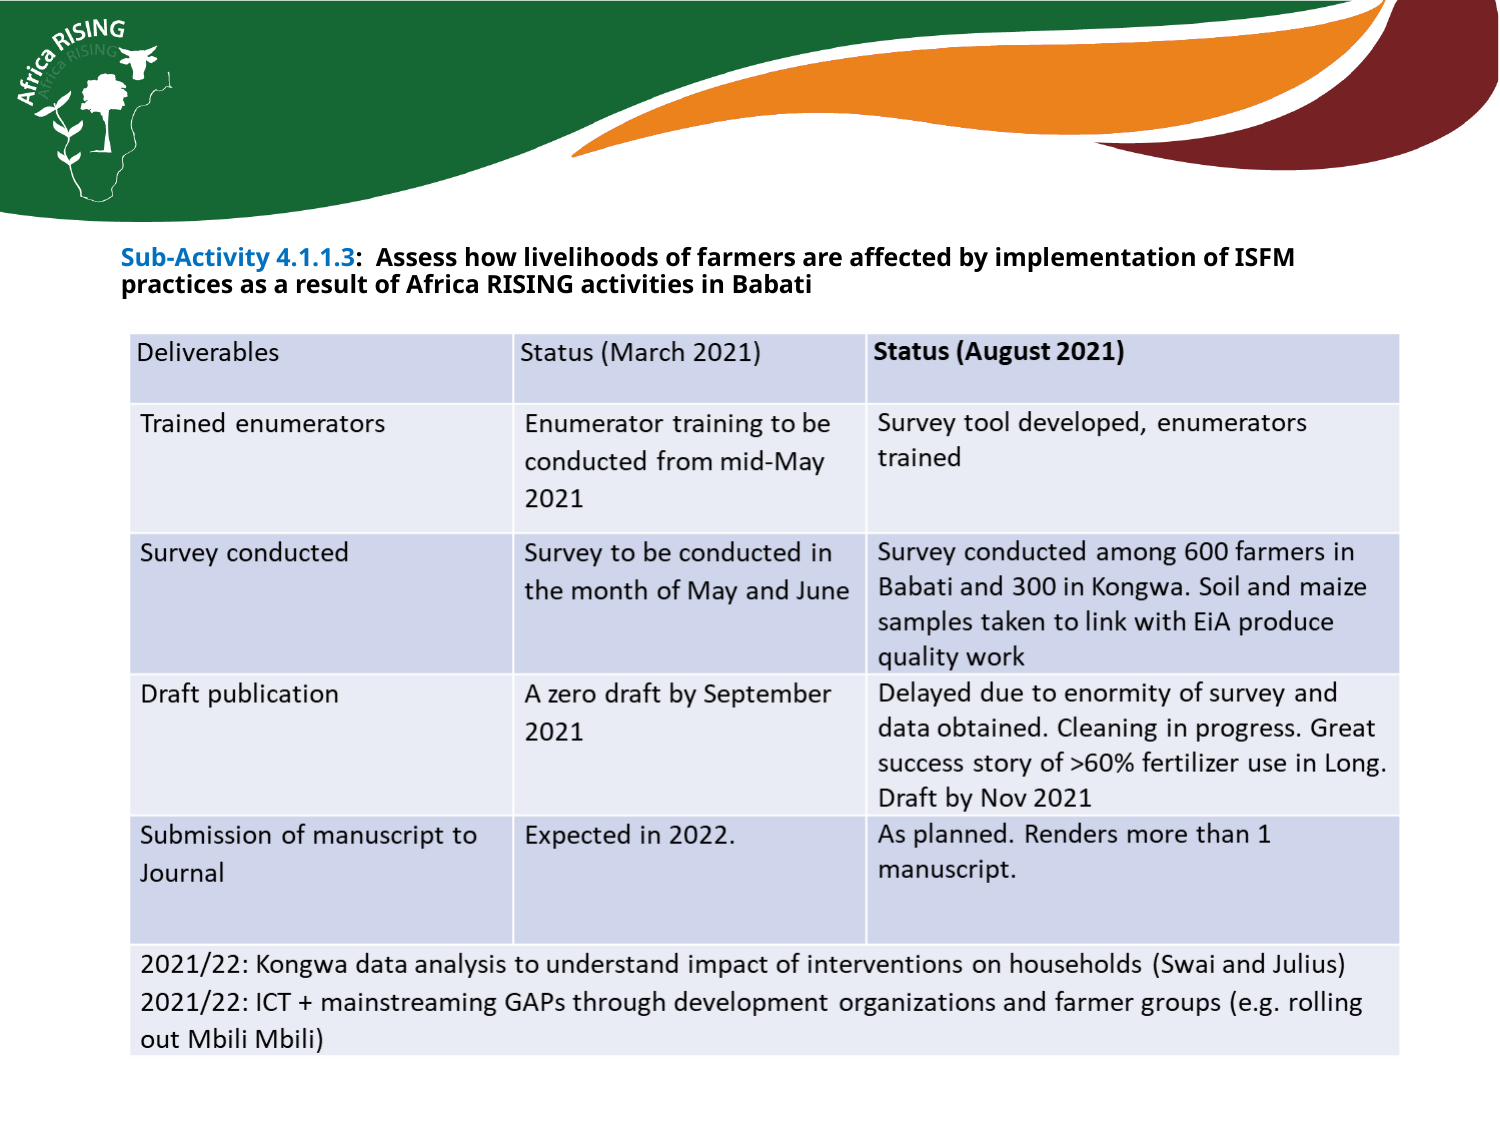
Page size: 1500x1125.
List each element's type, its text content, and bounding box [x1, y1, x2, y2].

picture [0, 0, 1499, 222]
picture [128, 324, 1403, 1074]
list Sub-Activity 4.1.1.3: Assess how livelihoods of farmers are affected by implementation of ISFM practices as a result of Africa RISING activities in Babati [87, 237, 1363, 375]
